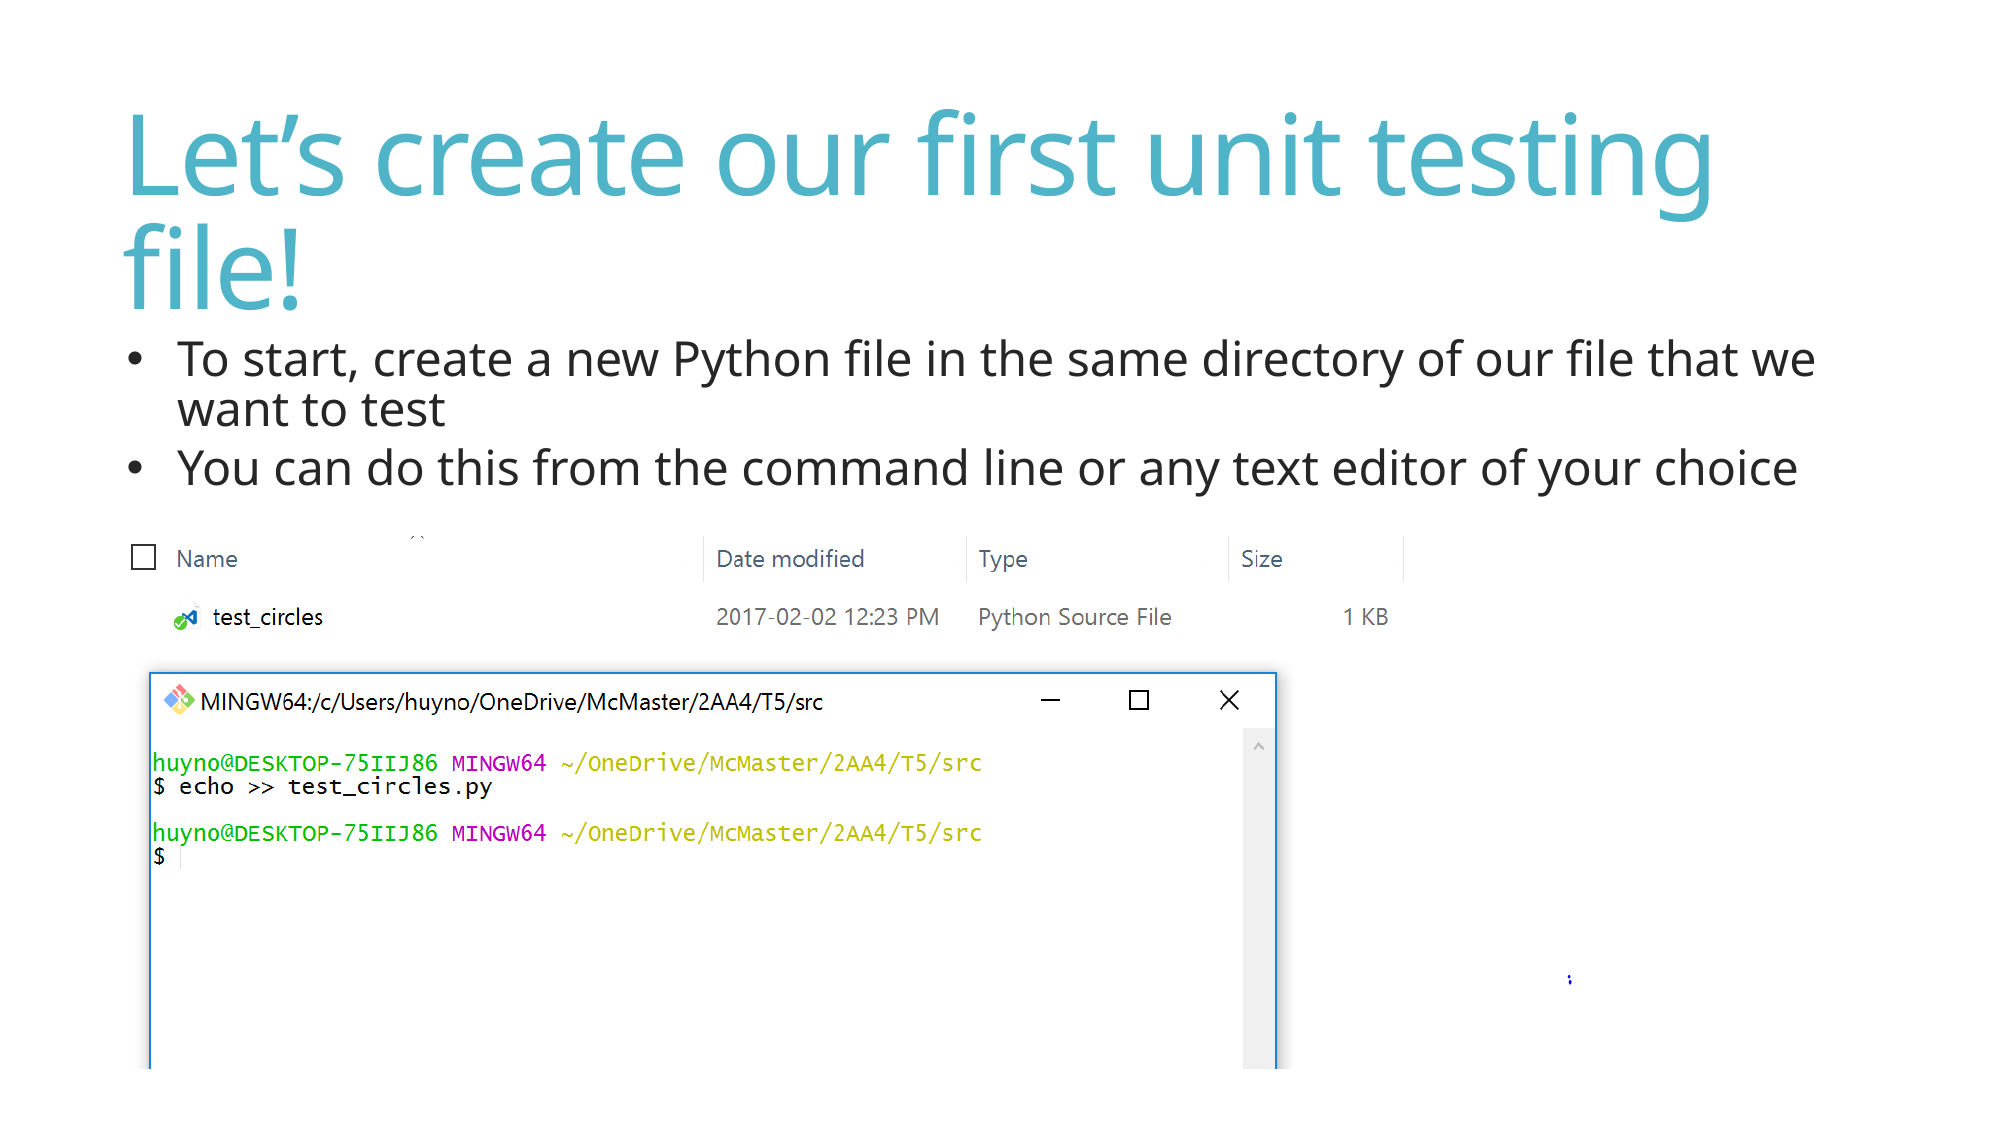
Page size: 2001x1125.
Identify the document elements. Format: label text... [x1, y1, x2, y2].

list To start, create a new Python file in the same directory of our file that we want to test You can do this from the command line or any text editor of your choice [111, 329, 1876, 537]
picture [110, 535, 1605, 1070]
title Let’s create our first unit testing file! [107, 81, 1875, 354]
